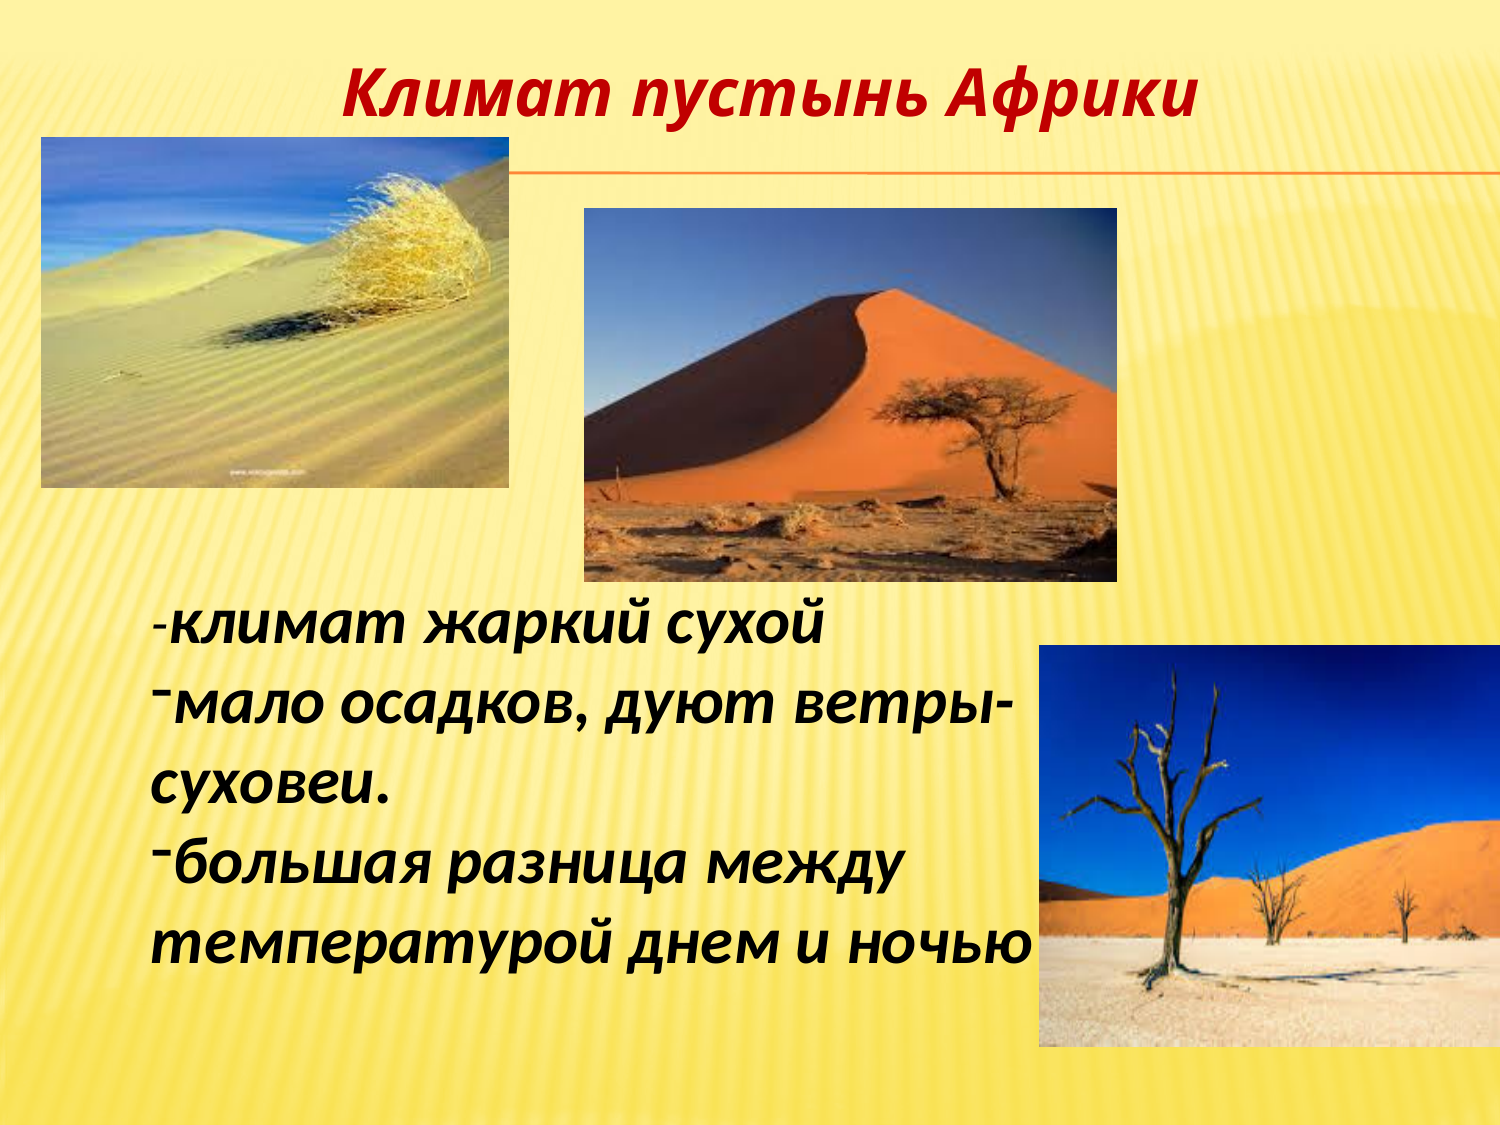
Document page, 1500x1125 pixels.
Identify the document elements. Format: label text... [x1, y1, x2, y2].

picture [40, 136, 510, 488]
text_box -климат жаркий сухой мало осадков, дуют ветры-суховеи. большая разница между температурой днем и ночью [135, 569, 1128, 1030]
list Климат пустынь Африки [50, 42, 1475, 998]
picture [1038, 644, 1500, 1048]
picture [584, 207, 1117, 583]
